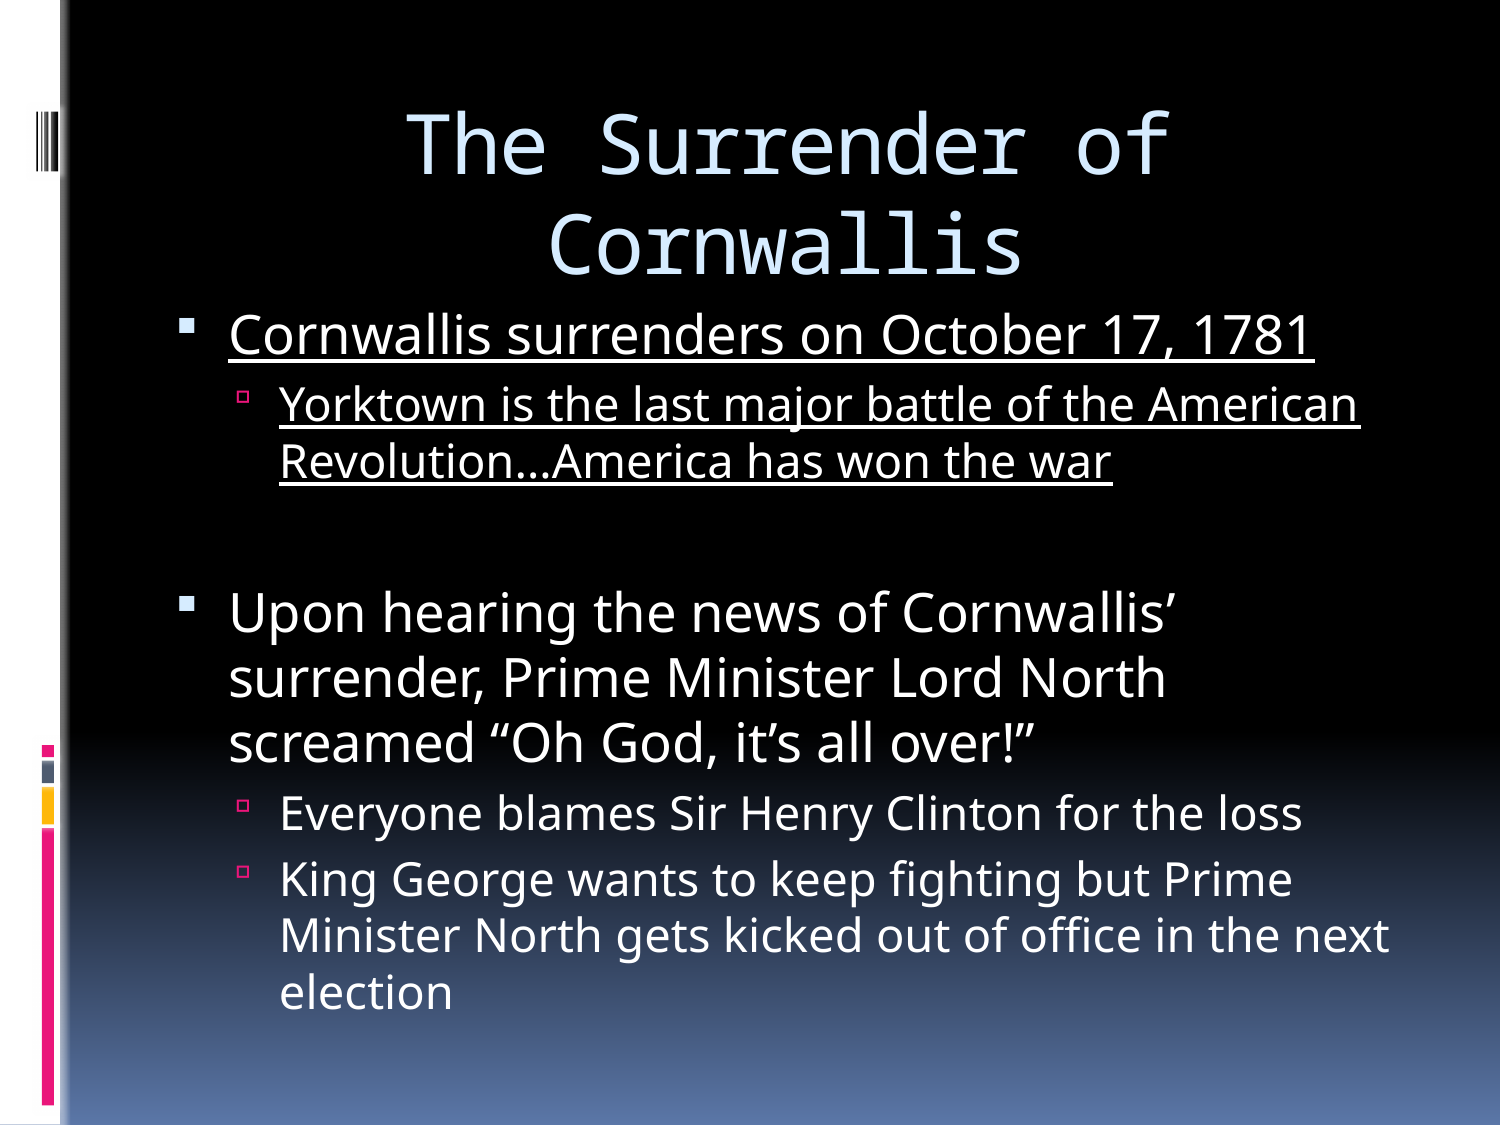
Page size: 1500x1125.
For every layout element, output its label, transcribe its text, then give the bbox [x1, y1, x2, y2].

title The Surrender of Cornwallis [150, 83, 1425, 234]
list Cornwallis surrenders on October 17, 1781 Yorktown is the last major battle of the American Revolution…America has won the war Upon hearing the news of Cornwallis’ surrender, Prime Minister Lord North screamed “Oh God, it’s all over!” Everyone blames Sir Henry Clinton for the loss King George wants to keep fighting but Prime Minister North gets kicked out of office in the next election [150, 292, 1425, 1043]
